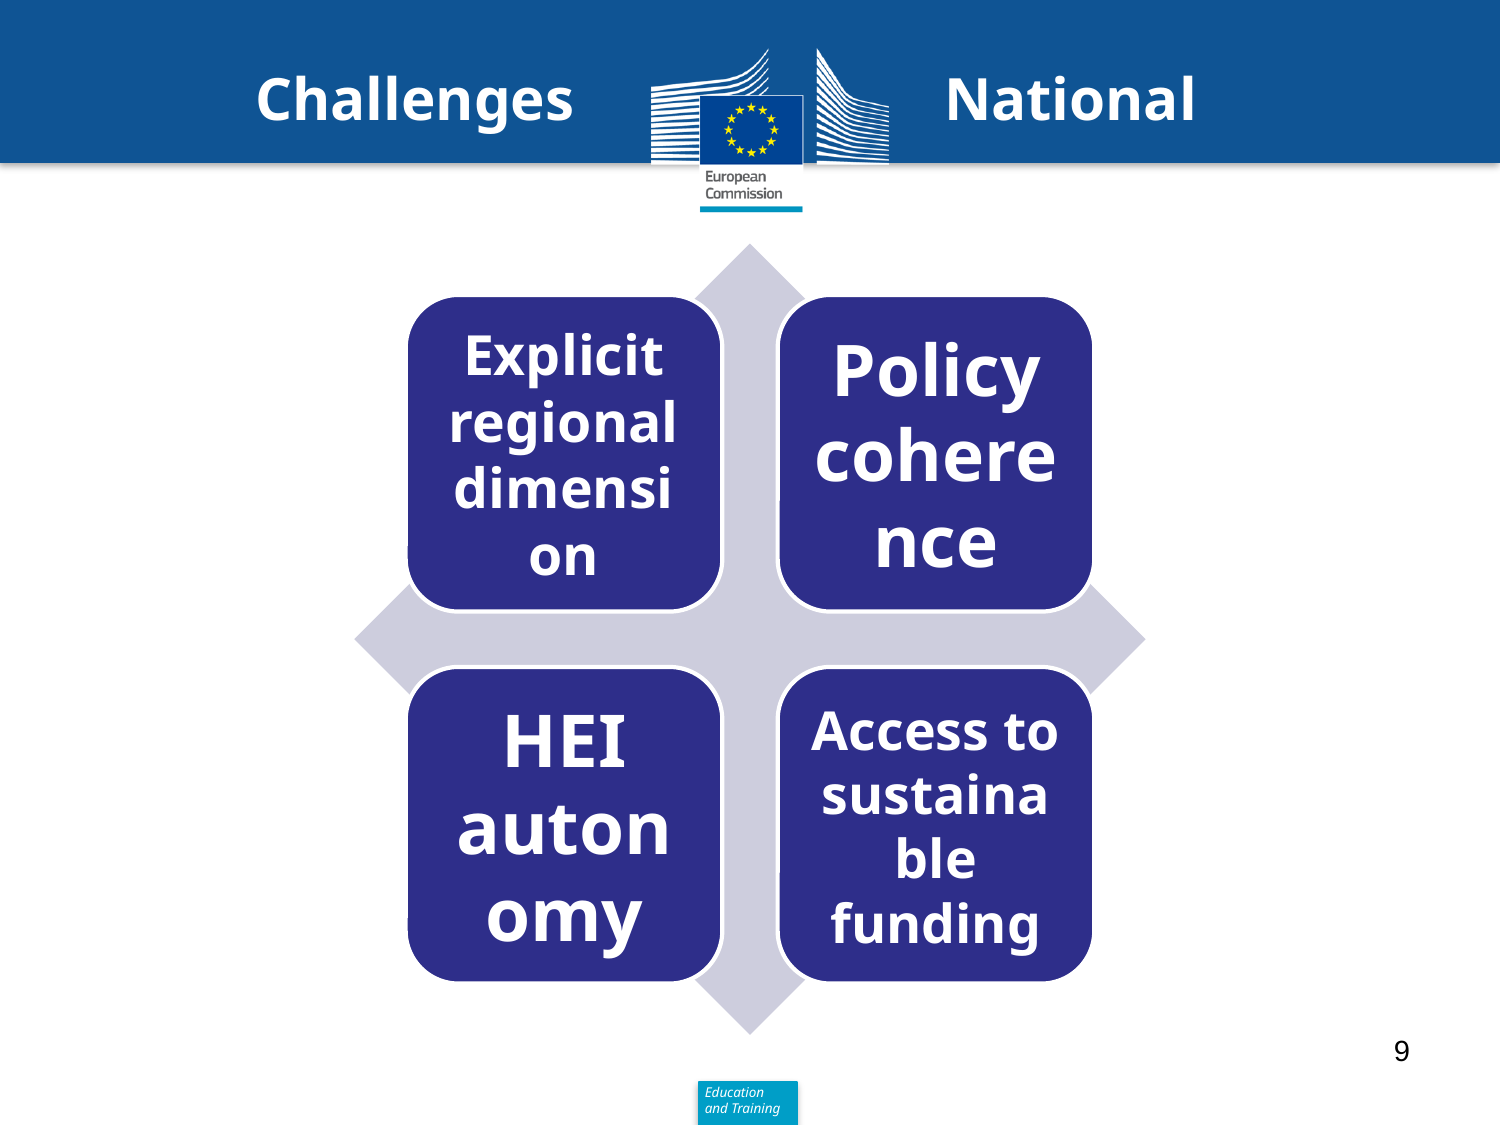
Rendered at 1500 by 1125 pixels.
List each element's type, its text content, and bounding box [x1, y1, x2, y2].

slide_number 9 [1074, 1024, 1426, 1103]
text_box Challenges National [29, 54, 1500, 126]
picture [651, 126, 889, 213]
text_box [159, 243, 1341, 1036]
picture [651, 48, 889, 54]
